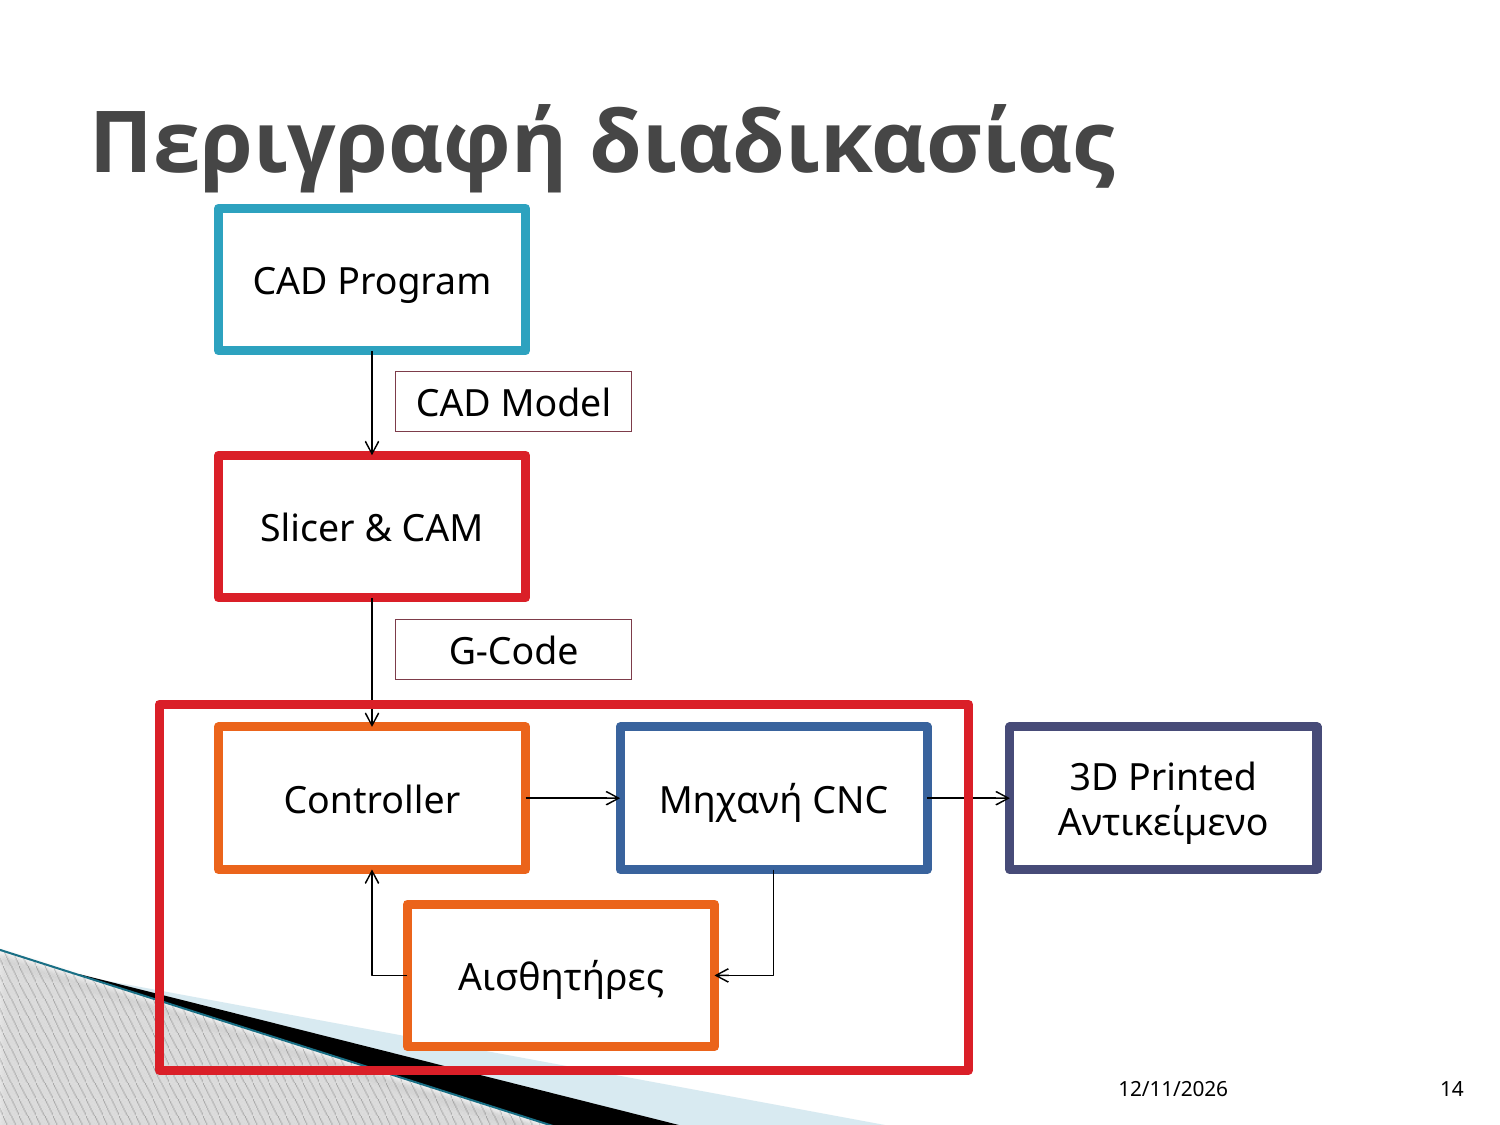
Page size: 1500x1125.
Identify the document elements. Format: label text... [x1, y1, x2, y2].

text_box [690, 892, 798, 953]
text_box CAD Program [214, 204, 530, 355]
title Περιγραφή διαδικασίας [75, 45, 1425, 233]
text_box Slicer & CAM [214, 451, 530, 602]
slide_number 14 [1418, 1051, 1479, 1112]
text_box CAD Model [395, 371, 632, 432]
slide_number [1103, 1051, 1418, 1112]
text_box 3D Printed Αντικείμενο [1005, 722, 1322, 874]
text_box [155, 700, 973, 1075]
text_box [371, 869, 408, 976]
text_box G-Code [395, 619, 632, 680]
